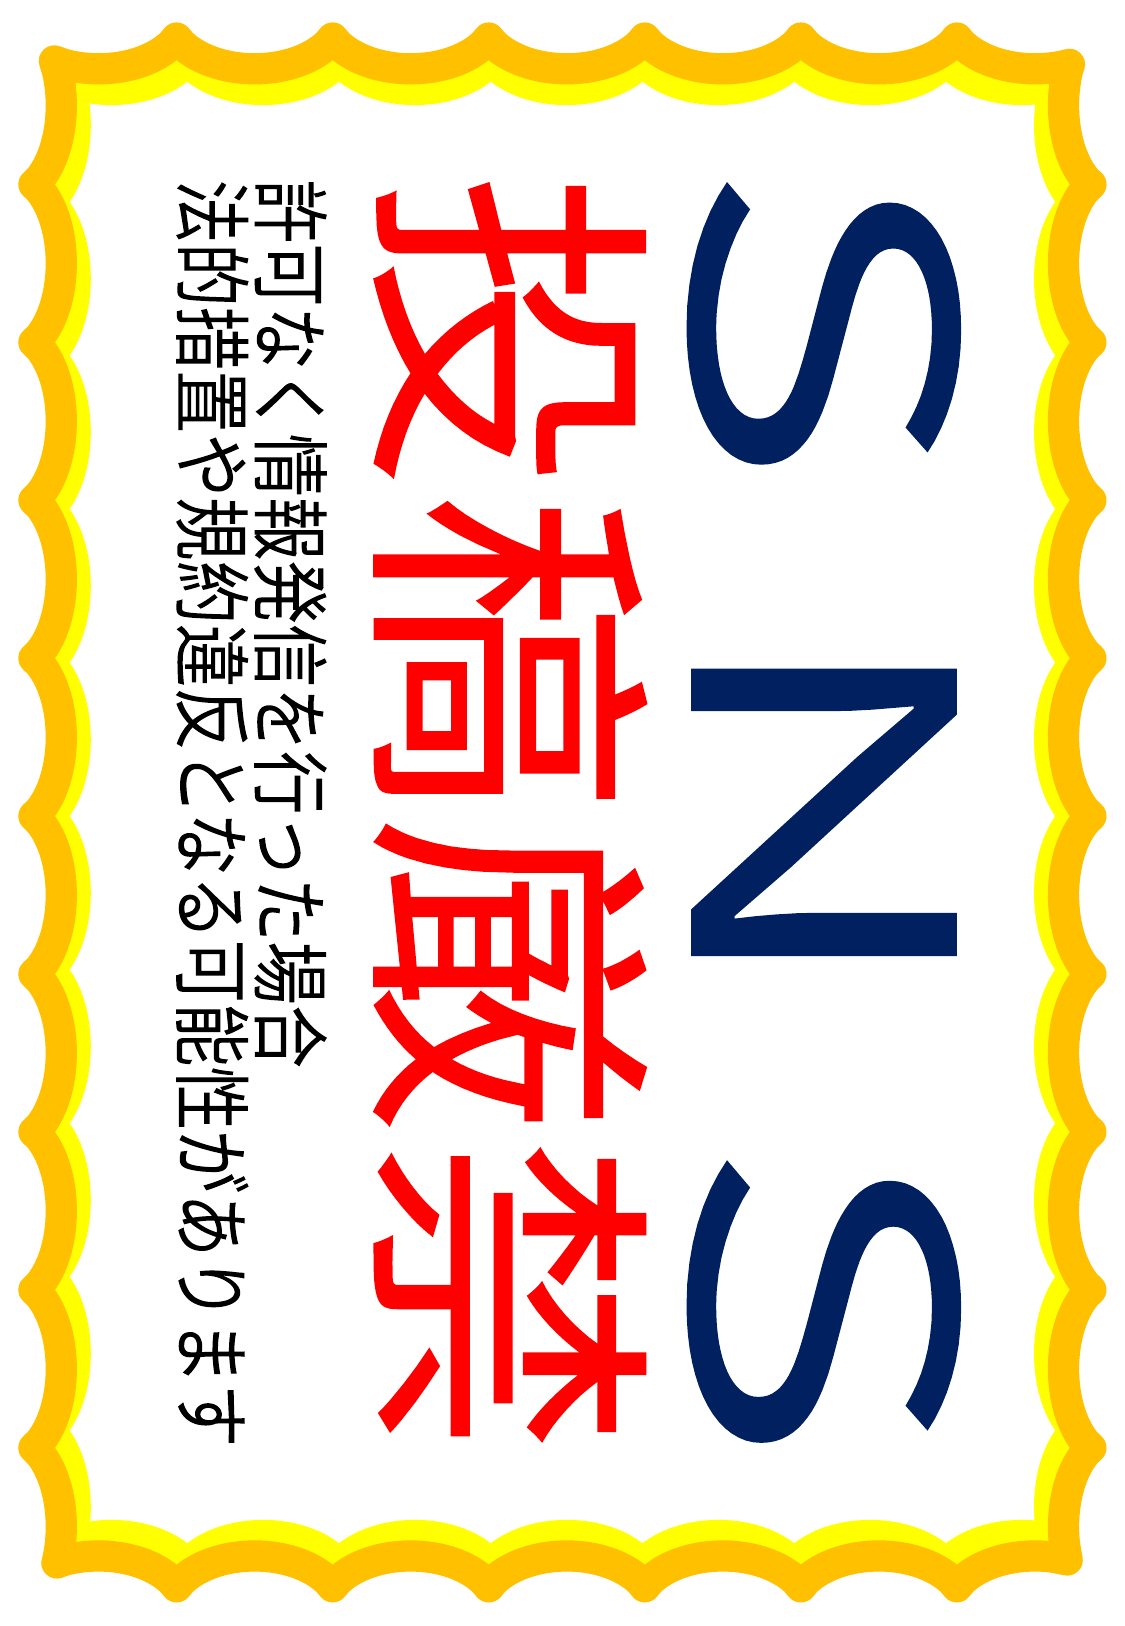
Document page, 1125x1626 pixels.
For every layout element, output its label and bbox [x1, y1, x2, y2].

text_box [33, 37, 1092, 1588]
